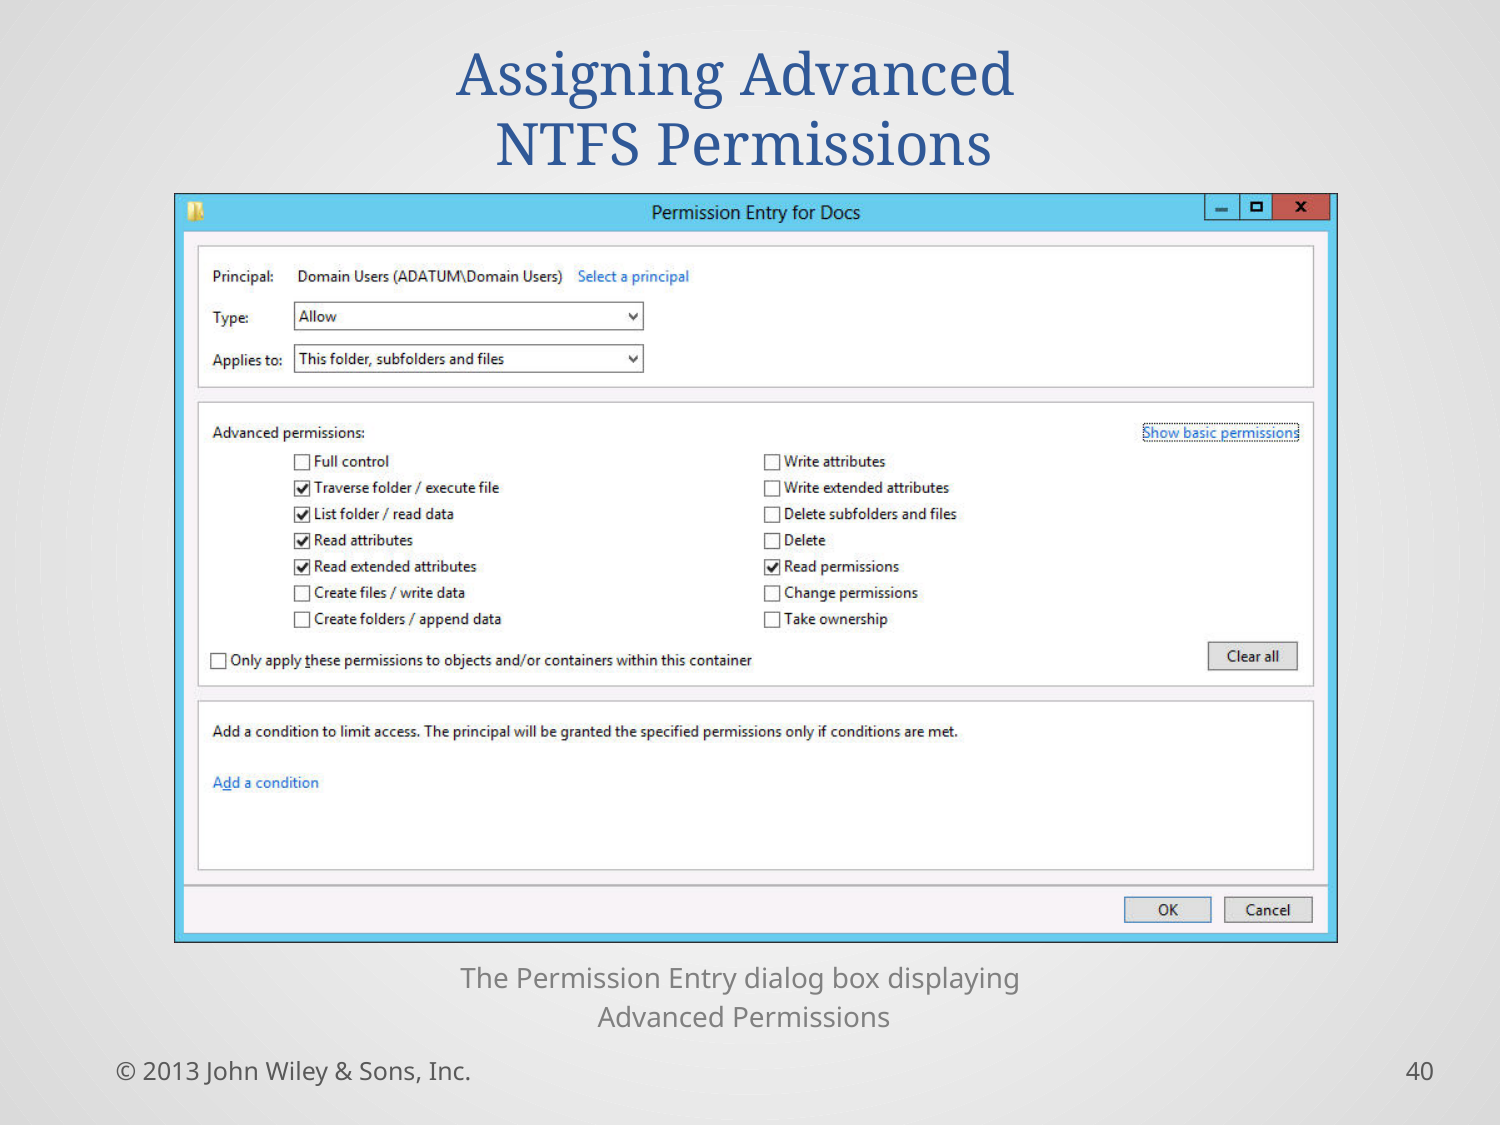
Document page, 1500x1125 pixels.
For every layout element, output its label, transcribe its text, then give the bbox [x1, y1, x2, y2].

title Assigning Advanced NTFS Permissions [275, 37, 1213, 185]
footer © 2013 John Wiley & Sons, Inc. [108, 1042, 576, 1103]
list The Permission Entry dialog box displaying Advanced Permissions [275, 1008, 1213, 1041]
slide_number 40 [1401, 1042, 1494, 1103]
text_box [174, 193, 1338, 1001]
